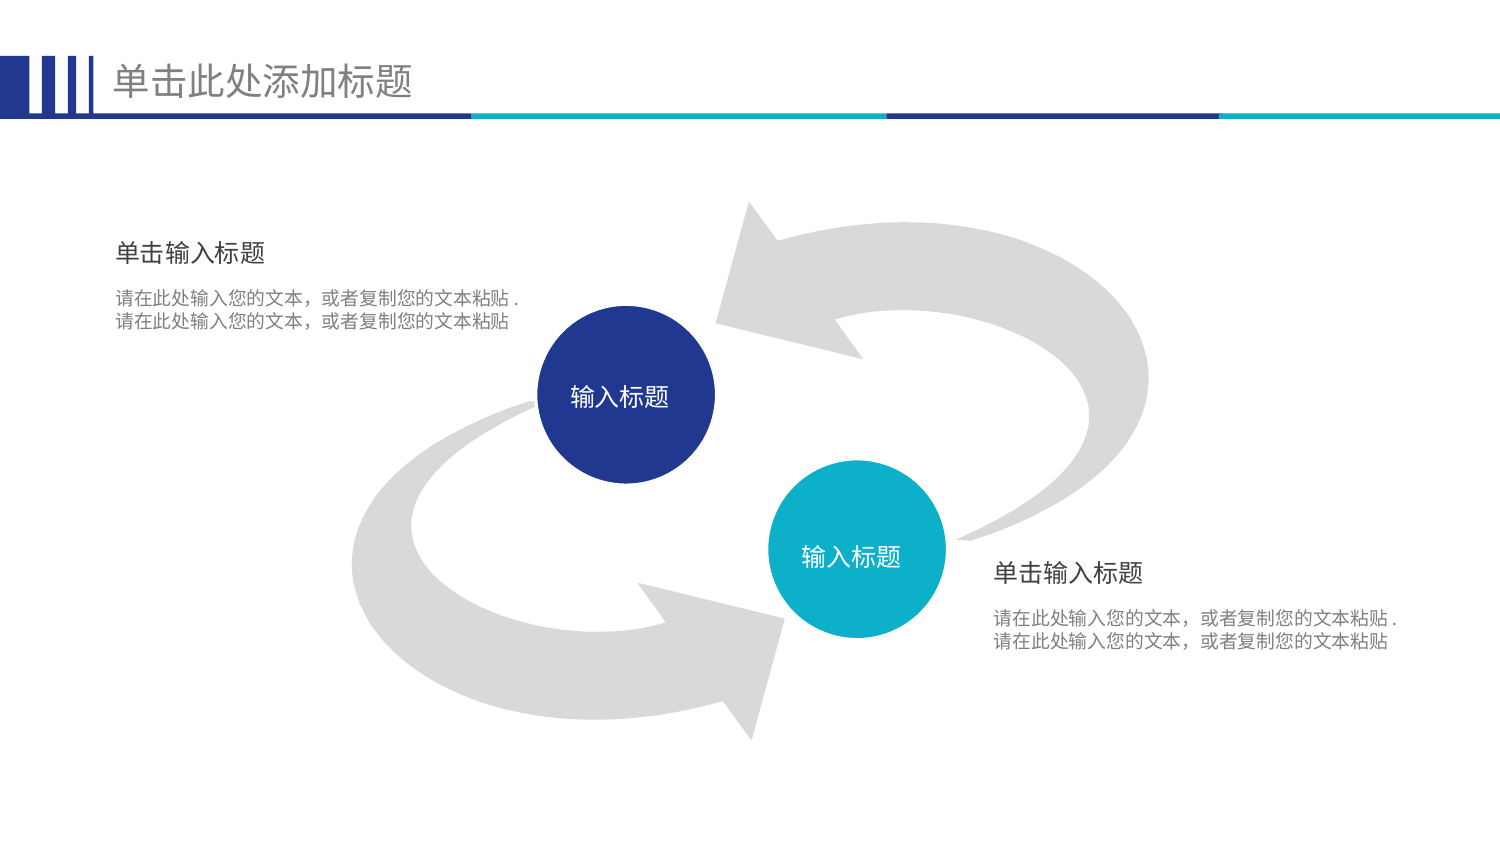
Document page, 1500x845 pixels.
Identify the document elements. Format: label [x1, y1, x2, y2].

text_box [746, 458, 957, 640]
text_box [100, 224, 574, 429]
text_box [721, 201, 1149, 541]
text_box [351, 438, 777, 741]
text_box [514, 304, 725, 486]
text_box [978, 544, 1452, 749]
